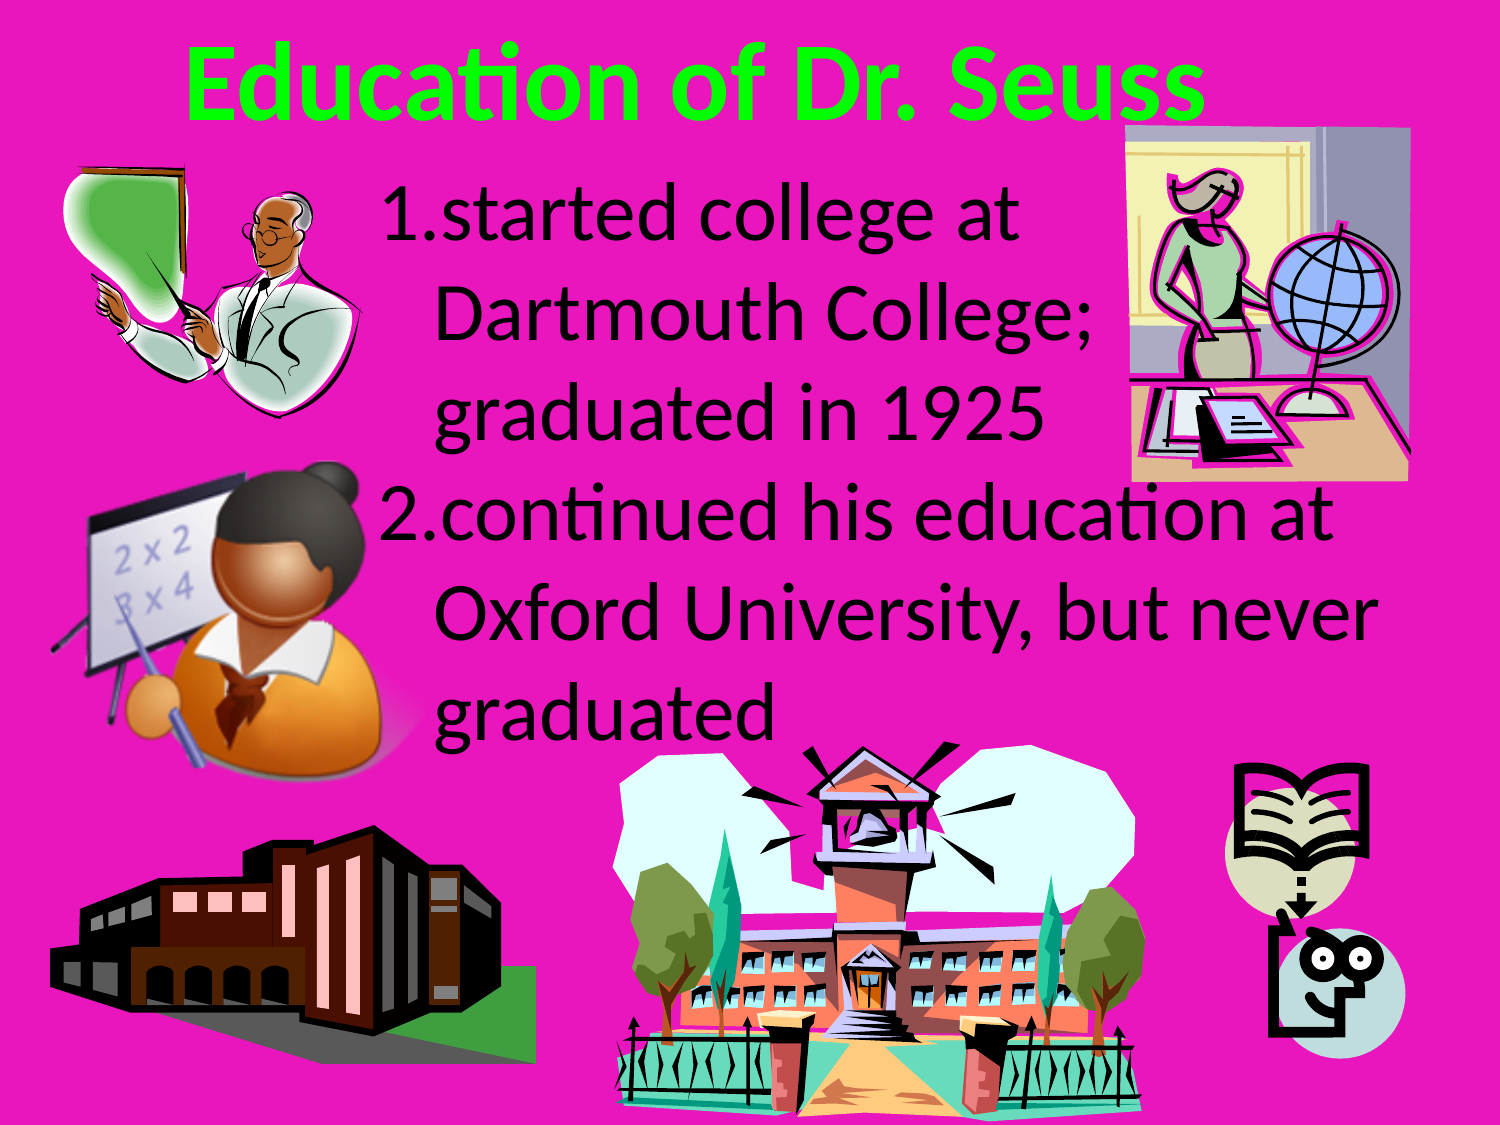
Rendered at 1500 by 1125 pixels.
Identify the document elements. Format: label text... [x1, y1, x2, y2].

text_box Education of Dr. Seuss [167, 0, 1224, 150]
text_box started college at Dartmouth College; graduated in 1925 continued his education at Oxford University, but never graduated [362, 149, 1400, 810]
picture [62, 162, 363, 420]
picture [612, 737, 1152, 1125]
picture [1224, 762, 1406, 1059]
picture [49, 824, 537, 1065]
picture [1124, 124, 1415, 486]
picture [49, 424, 426, 801]
